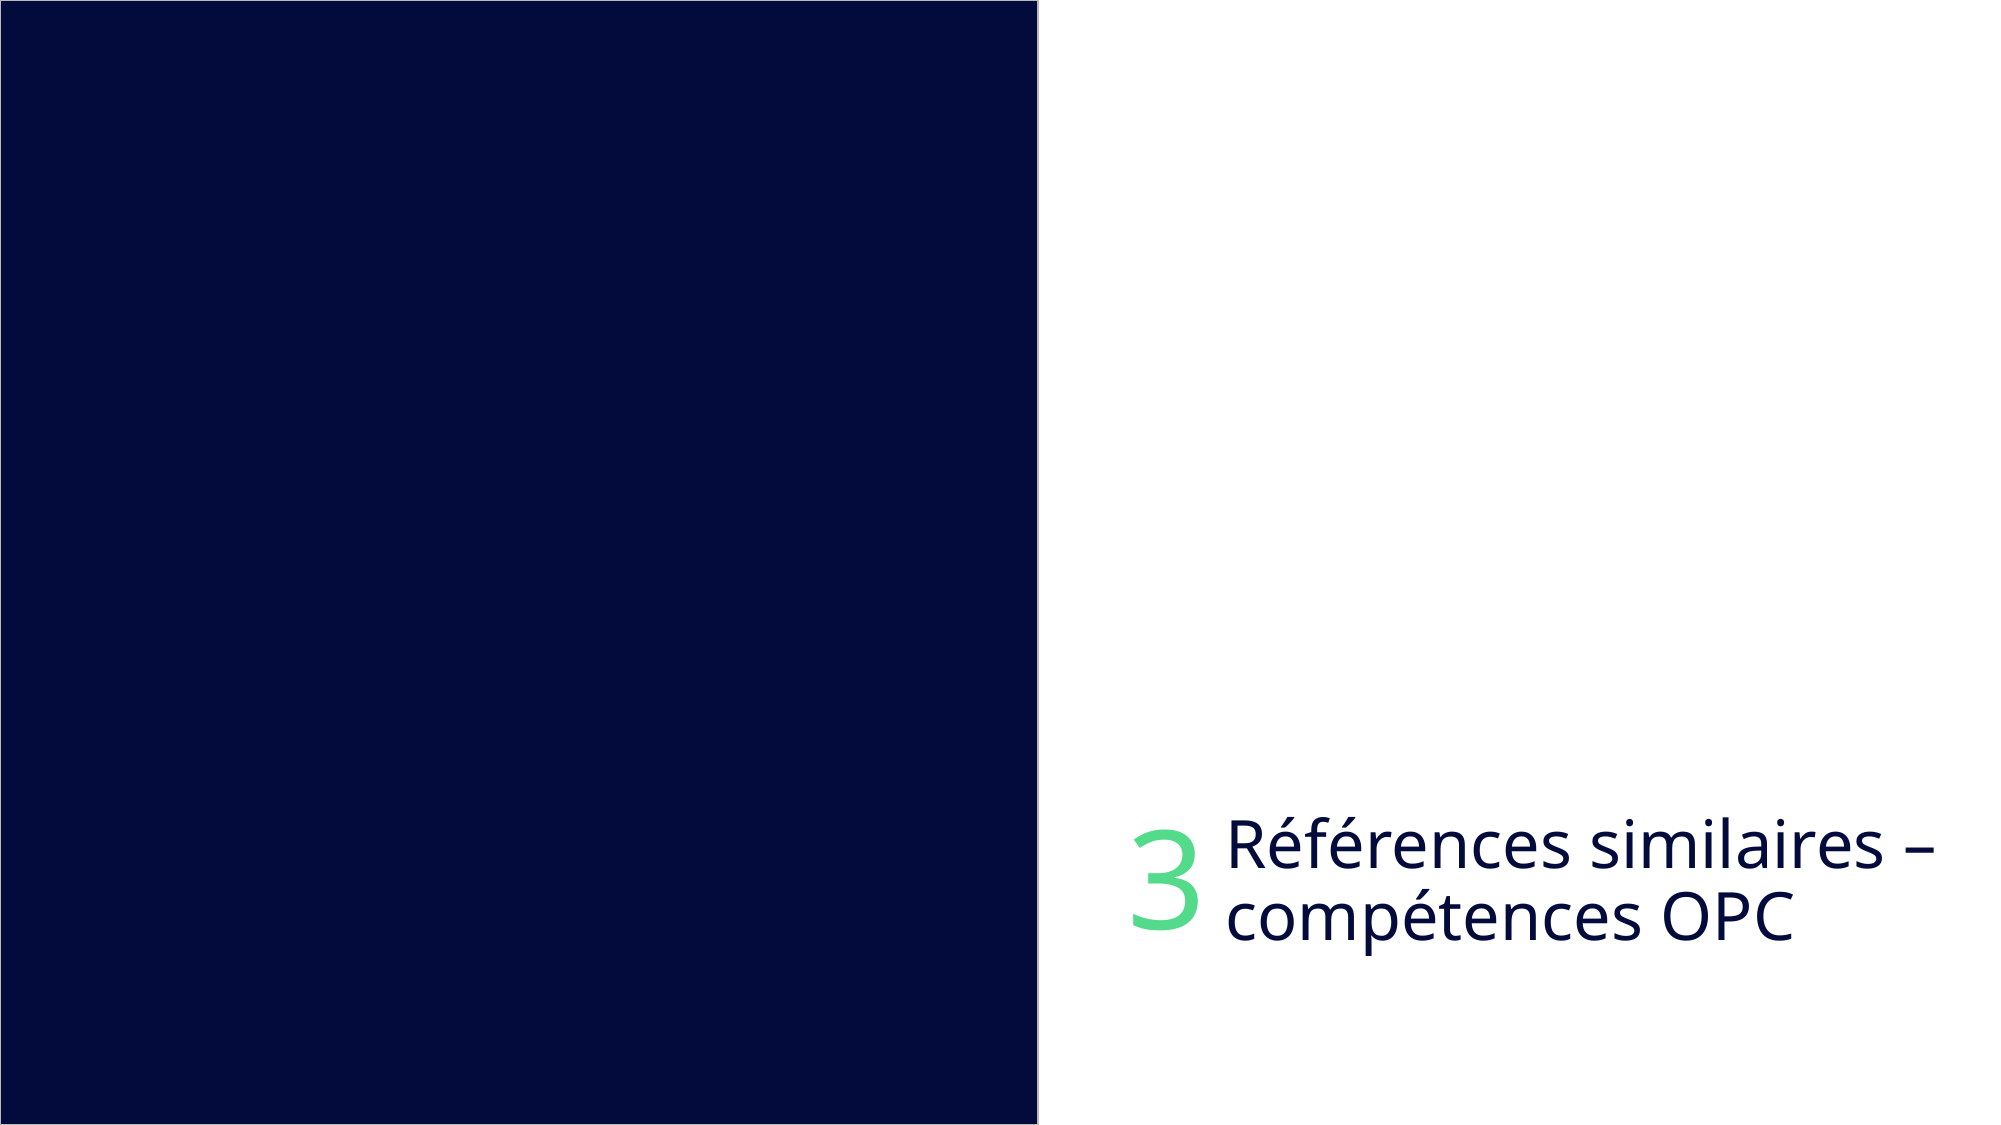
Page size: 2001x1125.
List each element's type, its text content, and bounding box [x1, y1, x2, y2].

text_box Références similaires – compétences OPC [1210, 803, 2000, 1006]
text_box 3 [1112, 803, 1187, 910]
